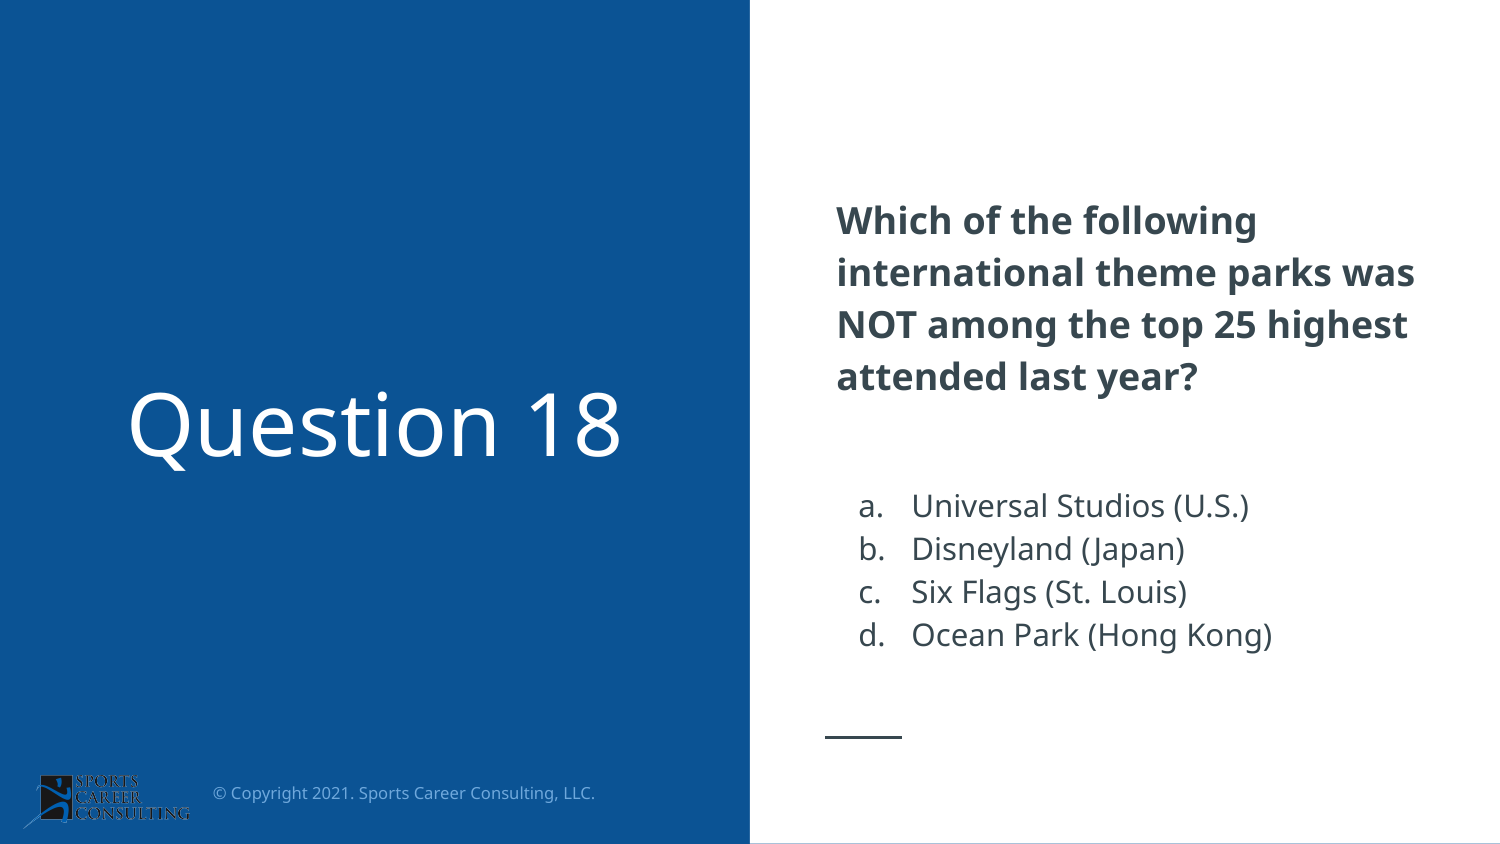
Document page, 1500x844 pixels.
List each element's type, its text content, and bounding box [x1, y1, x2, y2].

list Which of the following international theme parks was NOT among the top 25 highest attended last year? Universal Studios (U.S.) Disneyland (Japan) Six Flags (St. Louis) Ocean Park (Hong Kong) [821, 118, 1466, 725]
text_box © Copyright 2021. Sports Career Consulting, LLC. [197, 767, 750, 838]
picture [22, 774, 190, 829]
title Question 18 [43, 298, 708, 546]
